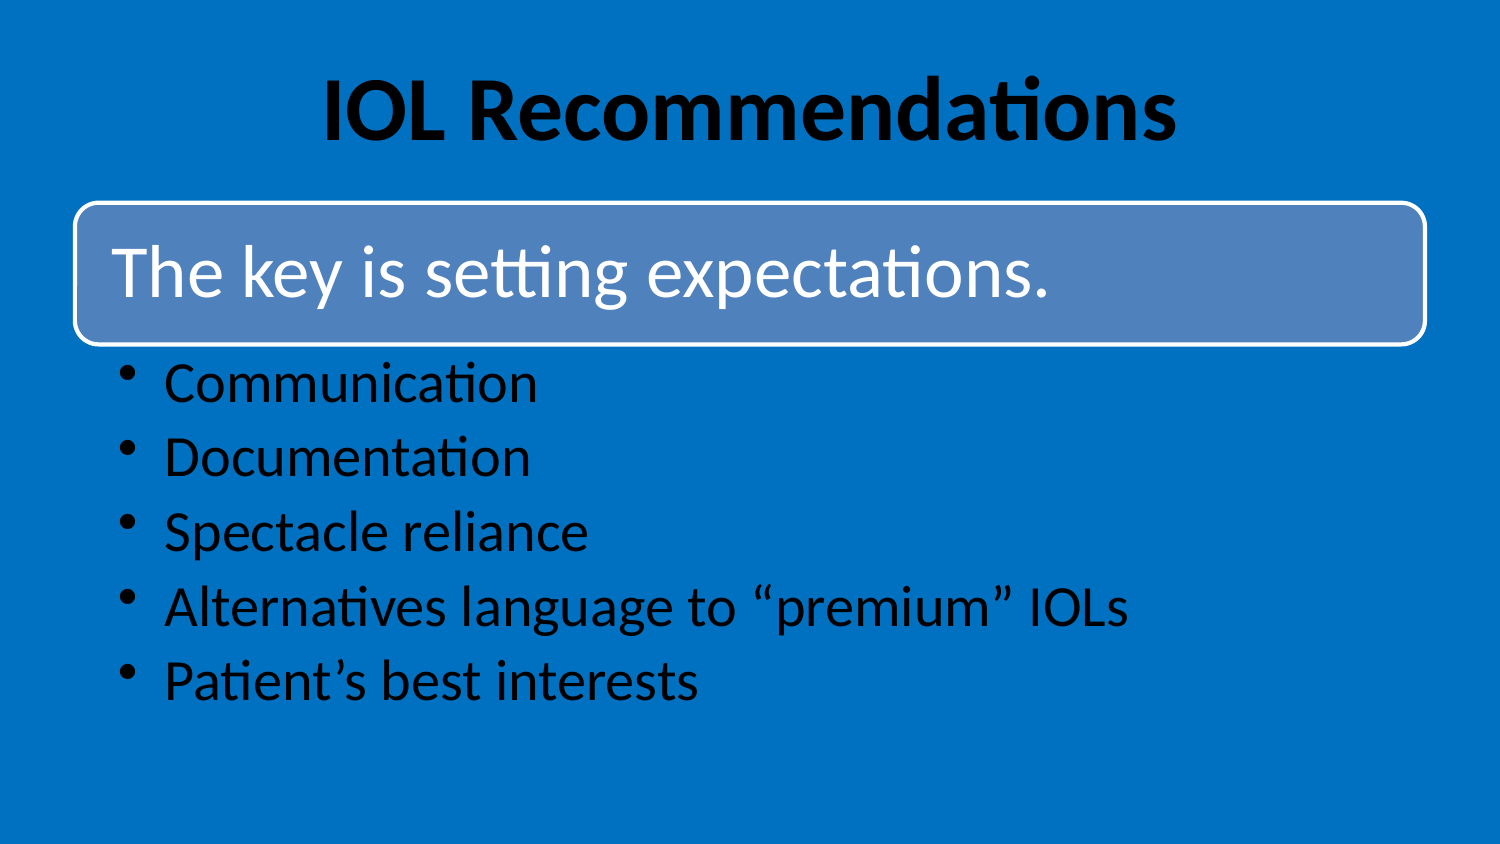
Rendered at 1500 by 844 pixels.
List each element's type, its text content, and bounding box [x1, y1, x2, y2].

title IOL Recommendations [75, 33, 1425, 175]
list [74, 196, 1426, 754]
